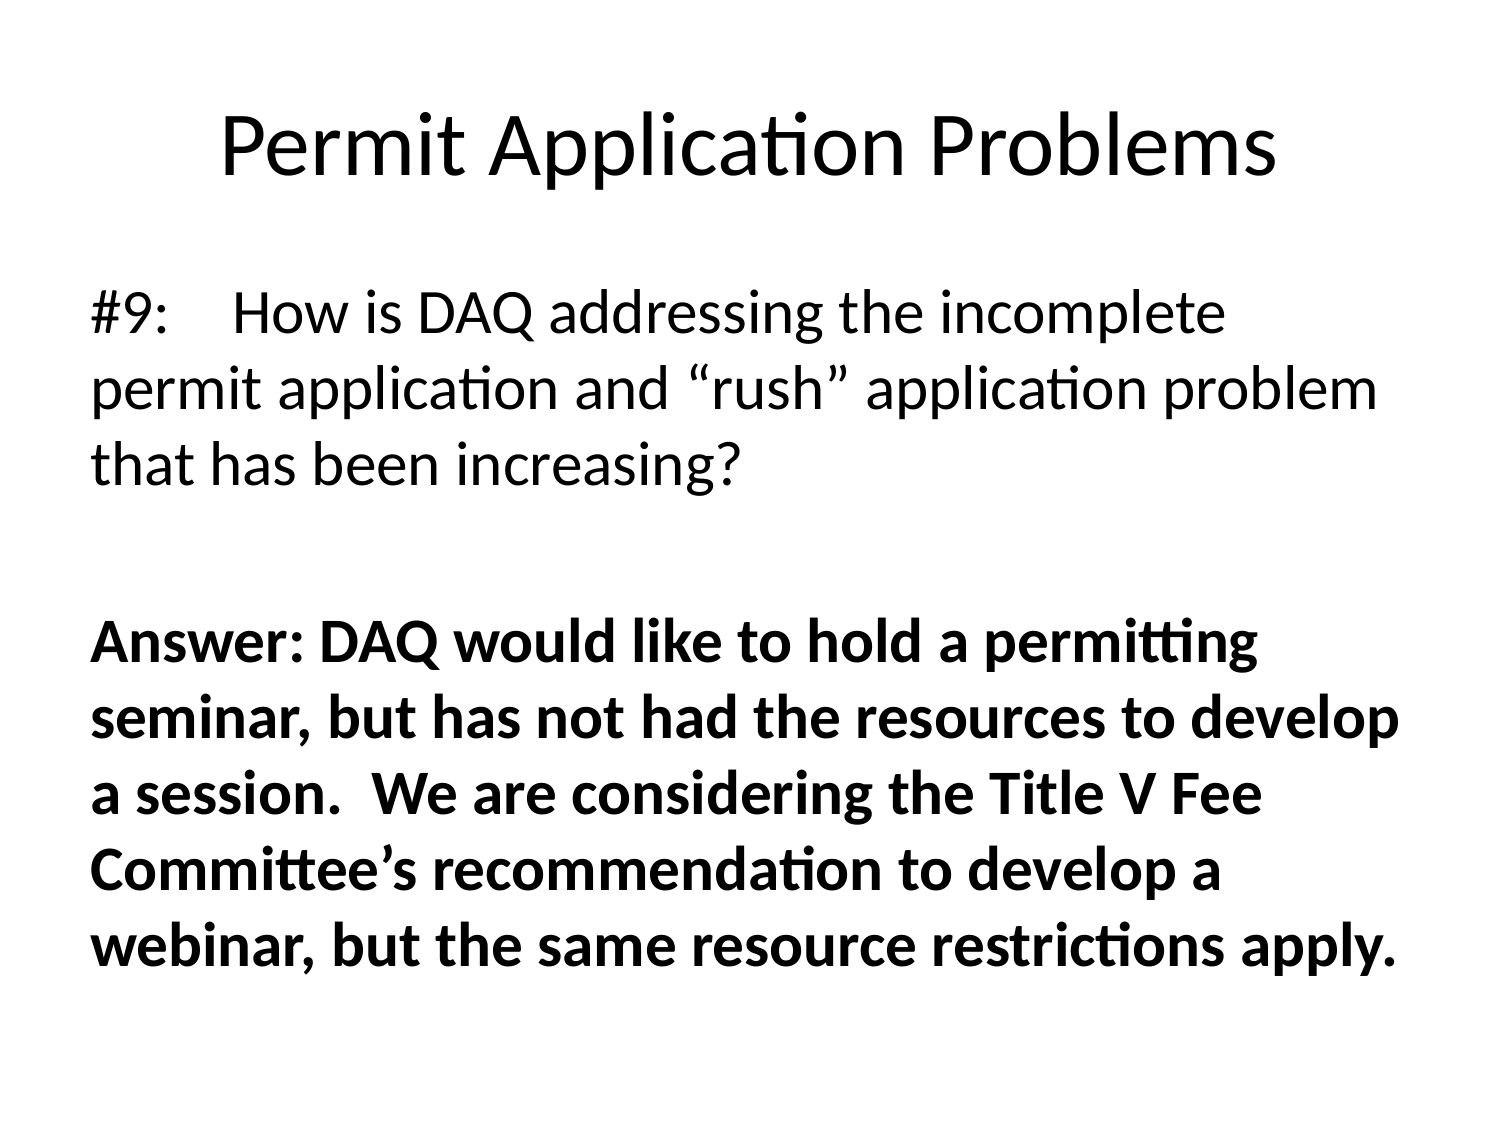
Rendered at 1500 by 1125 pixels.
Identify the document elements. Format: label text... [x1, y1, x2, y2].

title Permit Application Problems [75, 45, 1425, 233]
list #9: How is DAQ addressing the incomplete permit application and “rush” application problem that has been increasing? Answer: DAQ would like to hold a permitting seminar, but has not had the resources to develop a session. We are considering the Title V Fee Committee’s recommendation to develop a webinar, but the same resource restrictions apply. [75, 262, 1425, 1005]
